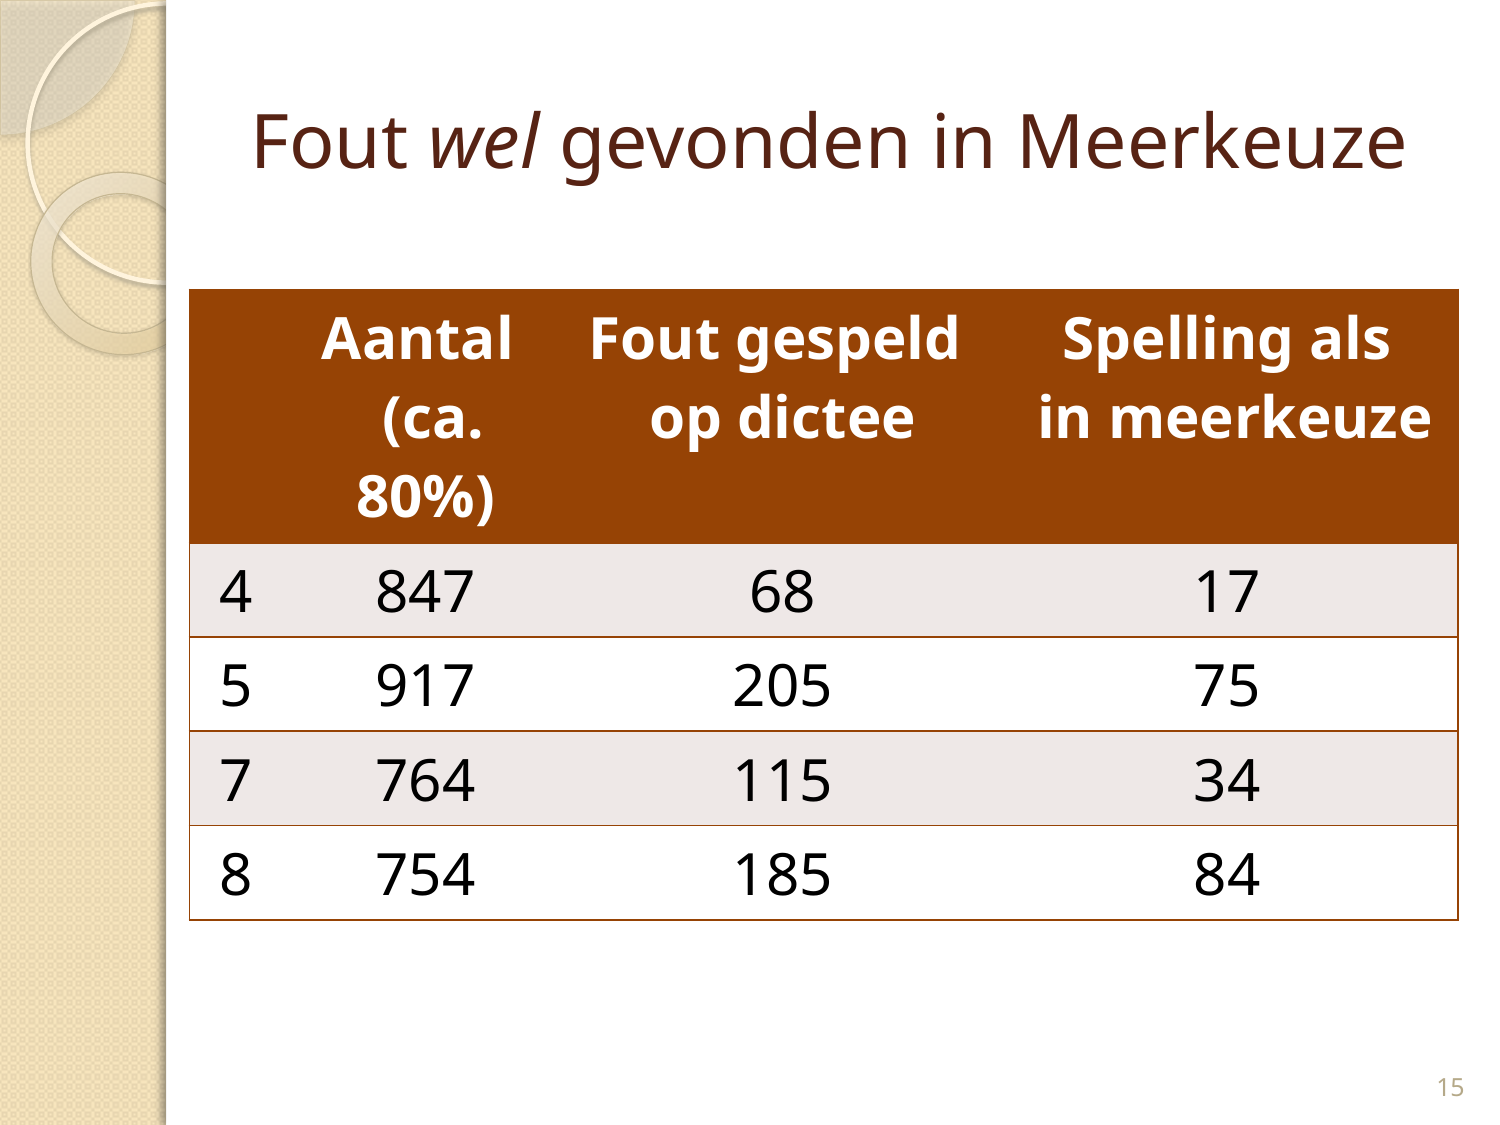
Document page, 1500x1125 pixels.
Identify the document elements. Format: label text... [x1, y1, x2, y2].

table_cell 68 [569, 544, 997, 636]
table_cell 764 [282, 732, 569, 825]
table_cell 8 [190, 826, 282, 919]
table_header Aantal (ca. 80%) [282, 290, 569, 542]
table_header [190, 290, 282, 542]
table_cell 7 [190, 732, 282, 825]
title Fout wel gevonden in Meerkeuze [235, 45, 1466, 233]
table_cell 754 [282, 826, 569, 919]
table_cell 185 [569, 826, 997, 919]
table_cell 4 [190, 544, 282, 636]
slide_number 15 [1413, 1034, 1488, 1113]
table_cell 34 [997, 732, 1457, 825]
table_header Spelling als in meerkeuze [997, 290, 1457, 542]
table_header Fout gespeld op dictee [569, 290, 997, 542]
table_cell 84 [997, 826, 1457, 919]
table_cell 205 [569, 638, 997, 730]
table_cell 5 [190, 638, 282, 730]
table_cell 115 [569, 732, 997, 825]
table_cell 17 [997, 544, 1457, 636]
table_cell 75 [997, 638, 1457, 730]
table_cell 917 [282, 638, 569, 730]
table_cell 847 [282, 544, 569, 636]
